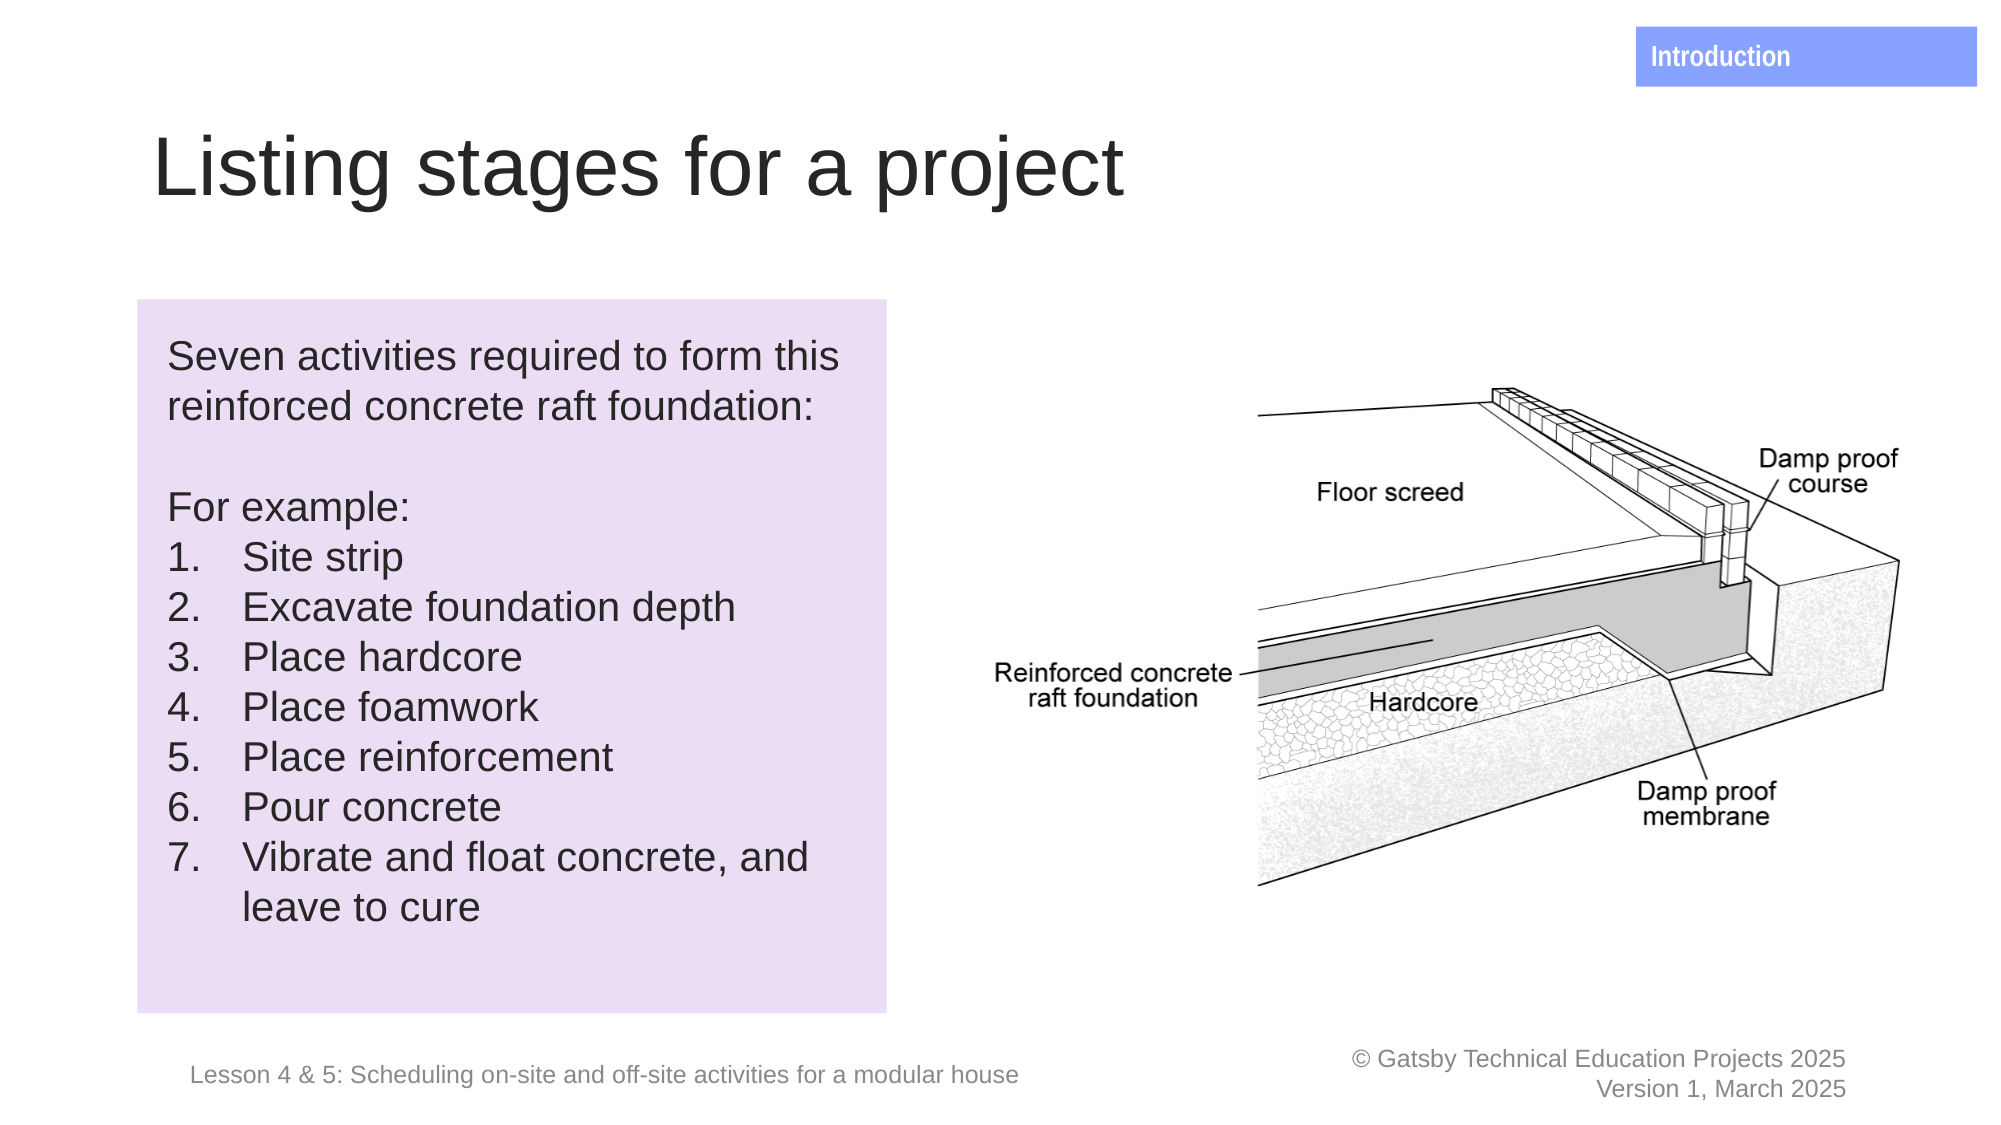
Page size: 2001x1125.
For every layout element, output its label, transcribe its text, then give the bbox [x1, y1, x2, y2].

title Listing stages for a project [137, 59, 1863, 278]
list Introduction [1636, 26, 1978, 87]
text_box Seven activities required to form this reinforced concrete raft foundation: For example: Site strip Excavate foundation depth Place hardcore Place foamwork Place reinforcement Pour concrete Vibrate and float concrete, and leave to cure [137, 299, 887, 1014]
list Lesson 4 & 5: Scheduling on-site and off-site activities for a modular house [137, 1042, 1079, 1103]
picture [969, 360, 1912, 891]
